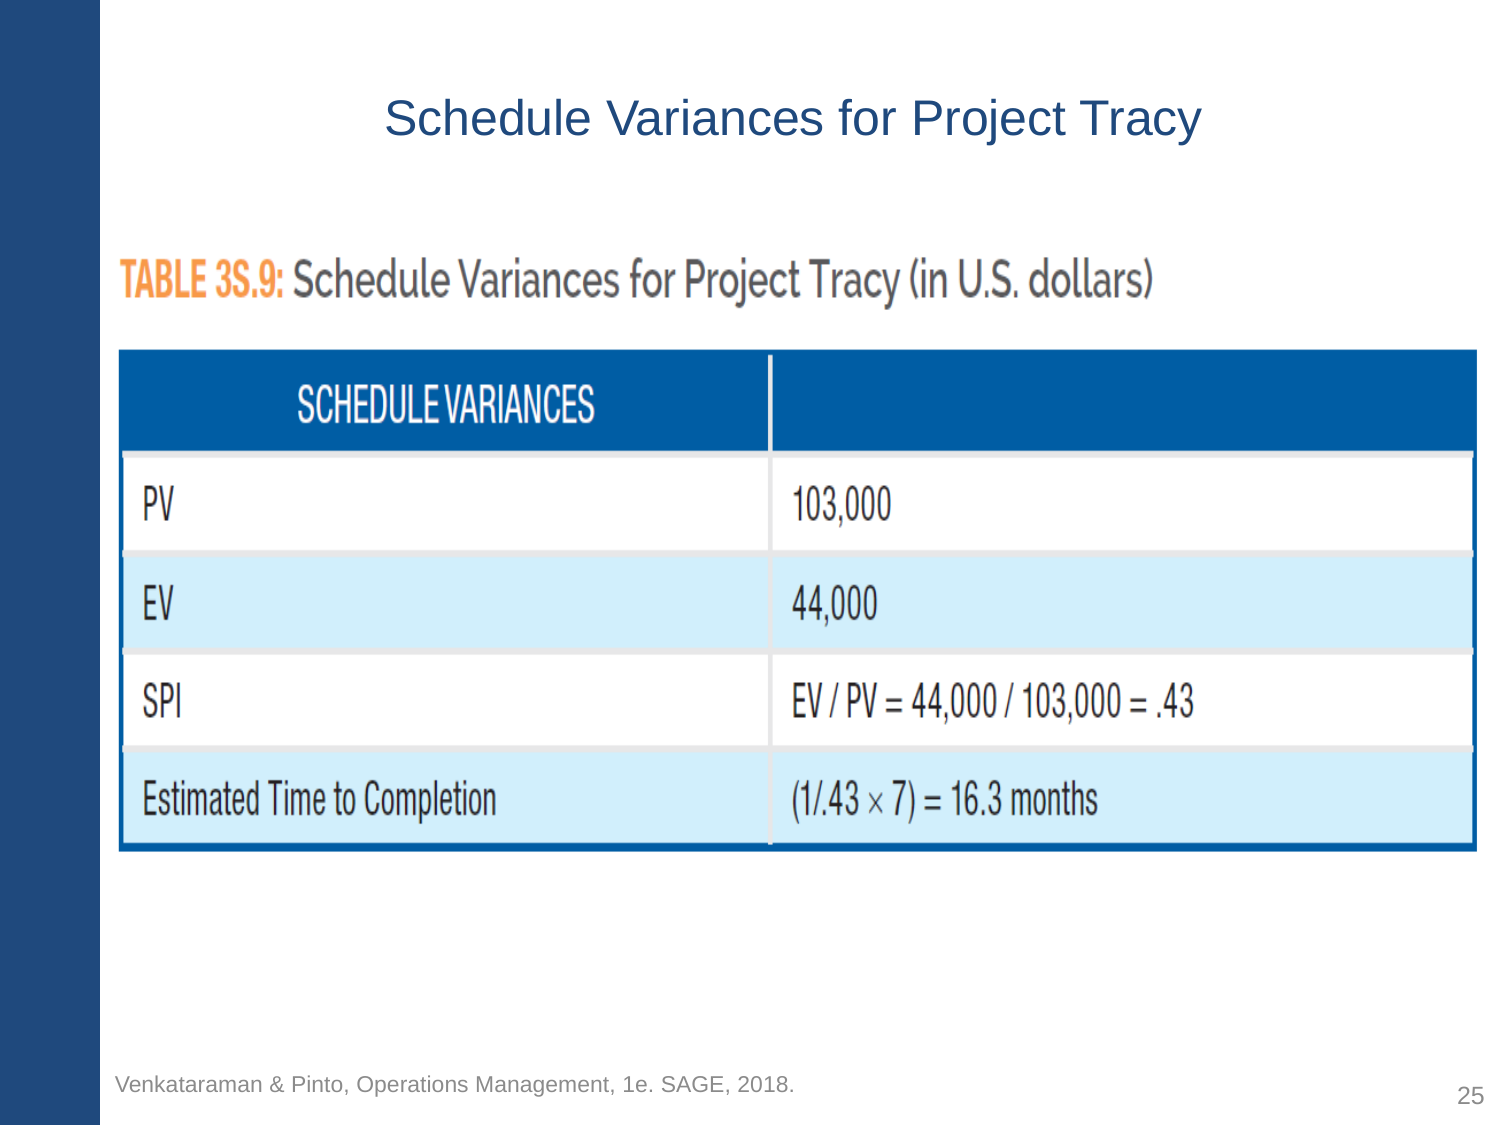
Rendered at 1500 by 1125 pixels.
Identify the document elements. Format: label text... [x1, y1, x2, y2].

footer Venkataraman & Pinto, Operations Management, 1e. SAGE, 2018. [99, 1061, 1250, 1122]
slide_number 25 [1425, 1065, 1500, 1125]
title Schedule Variances for Project Tracy [162, 2, 1425, 228]
picture [112, 249, 1500, 913]
